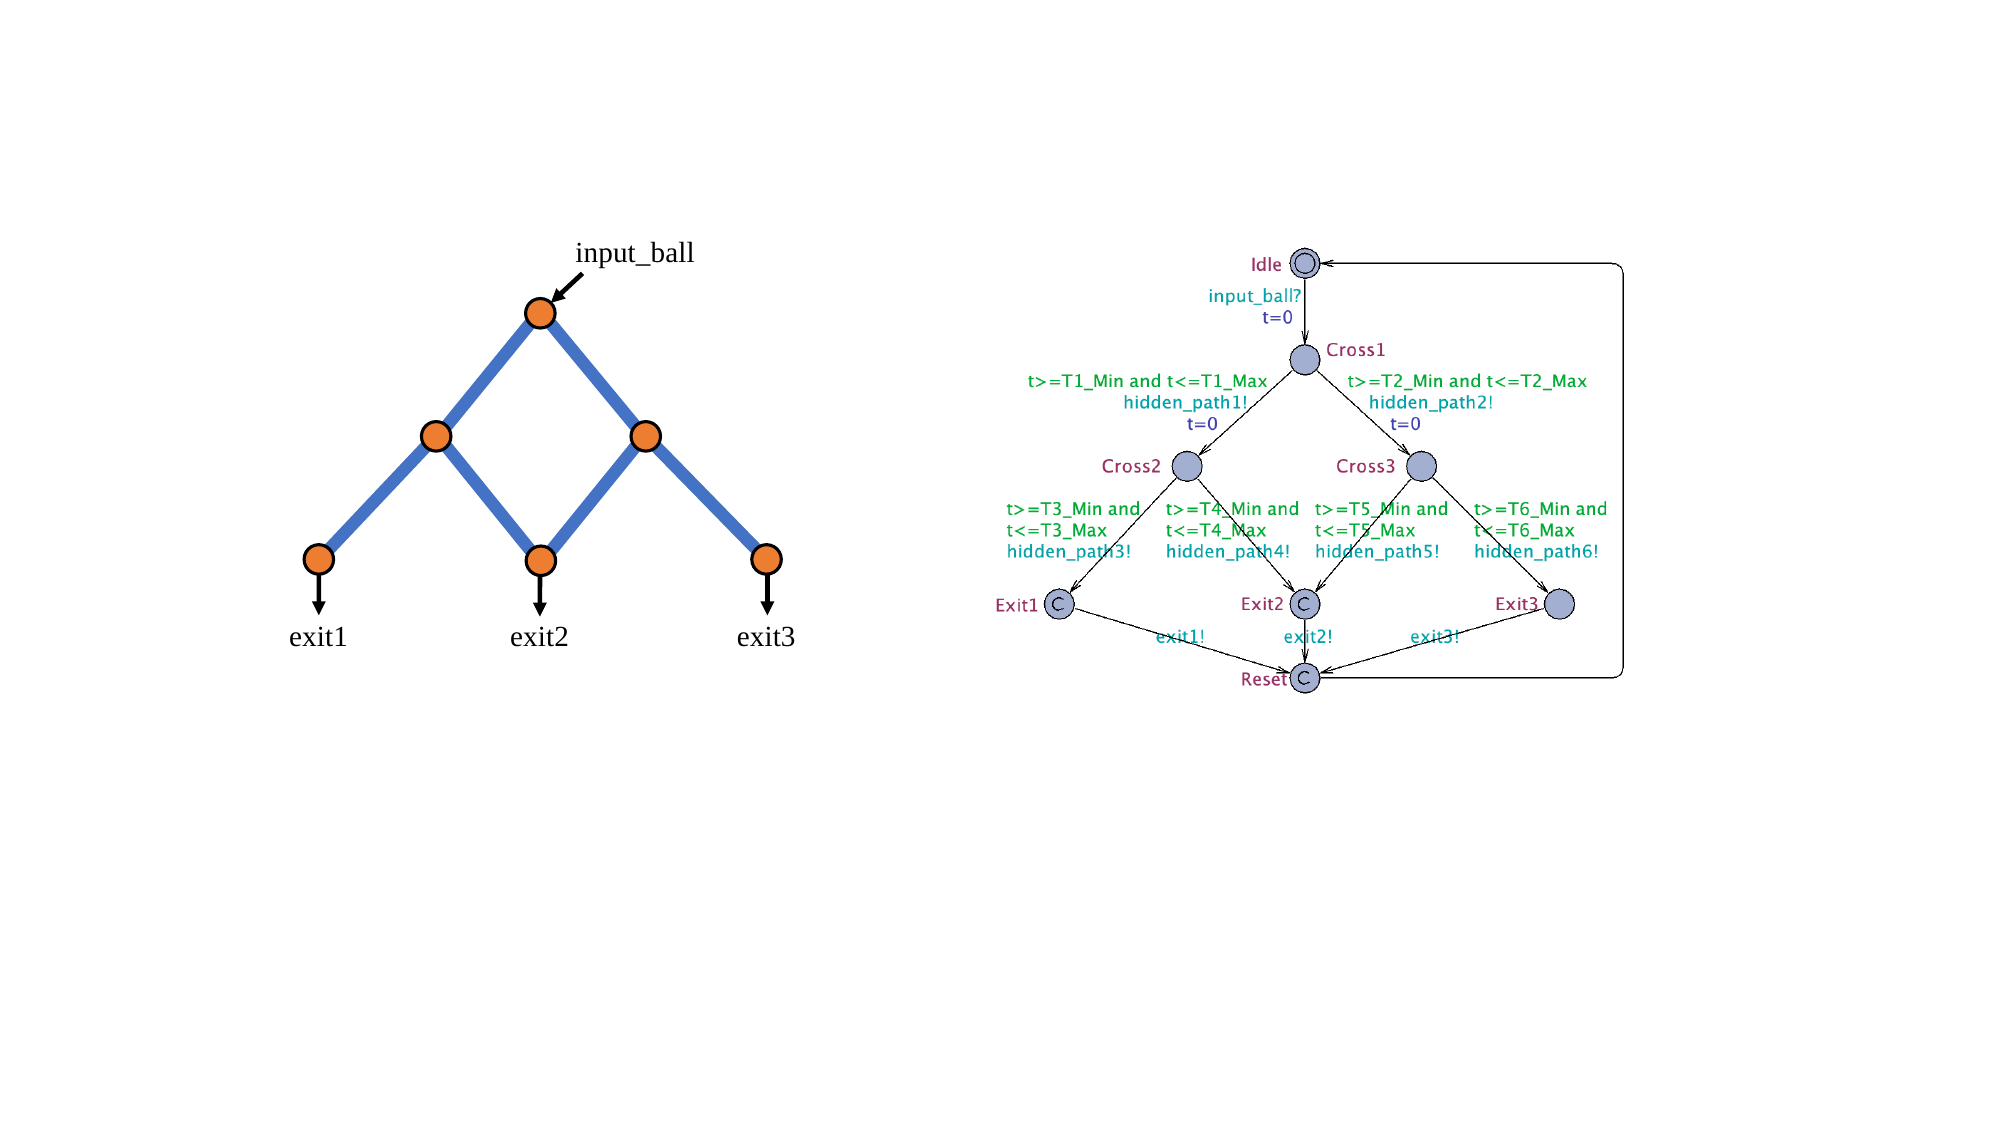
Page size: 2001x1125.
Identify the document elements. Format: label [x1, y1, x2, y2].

picture [941, 231, 1658, 713]
text_box [274, 225, 812, 661]
